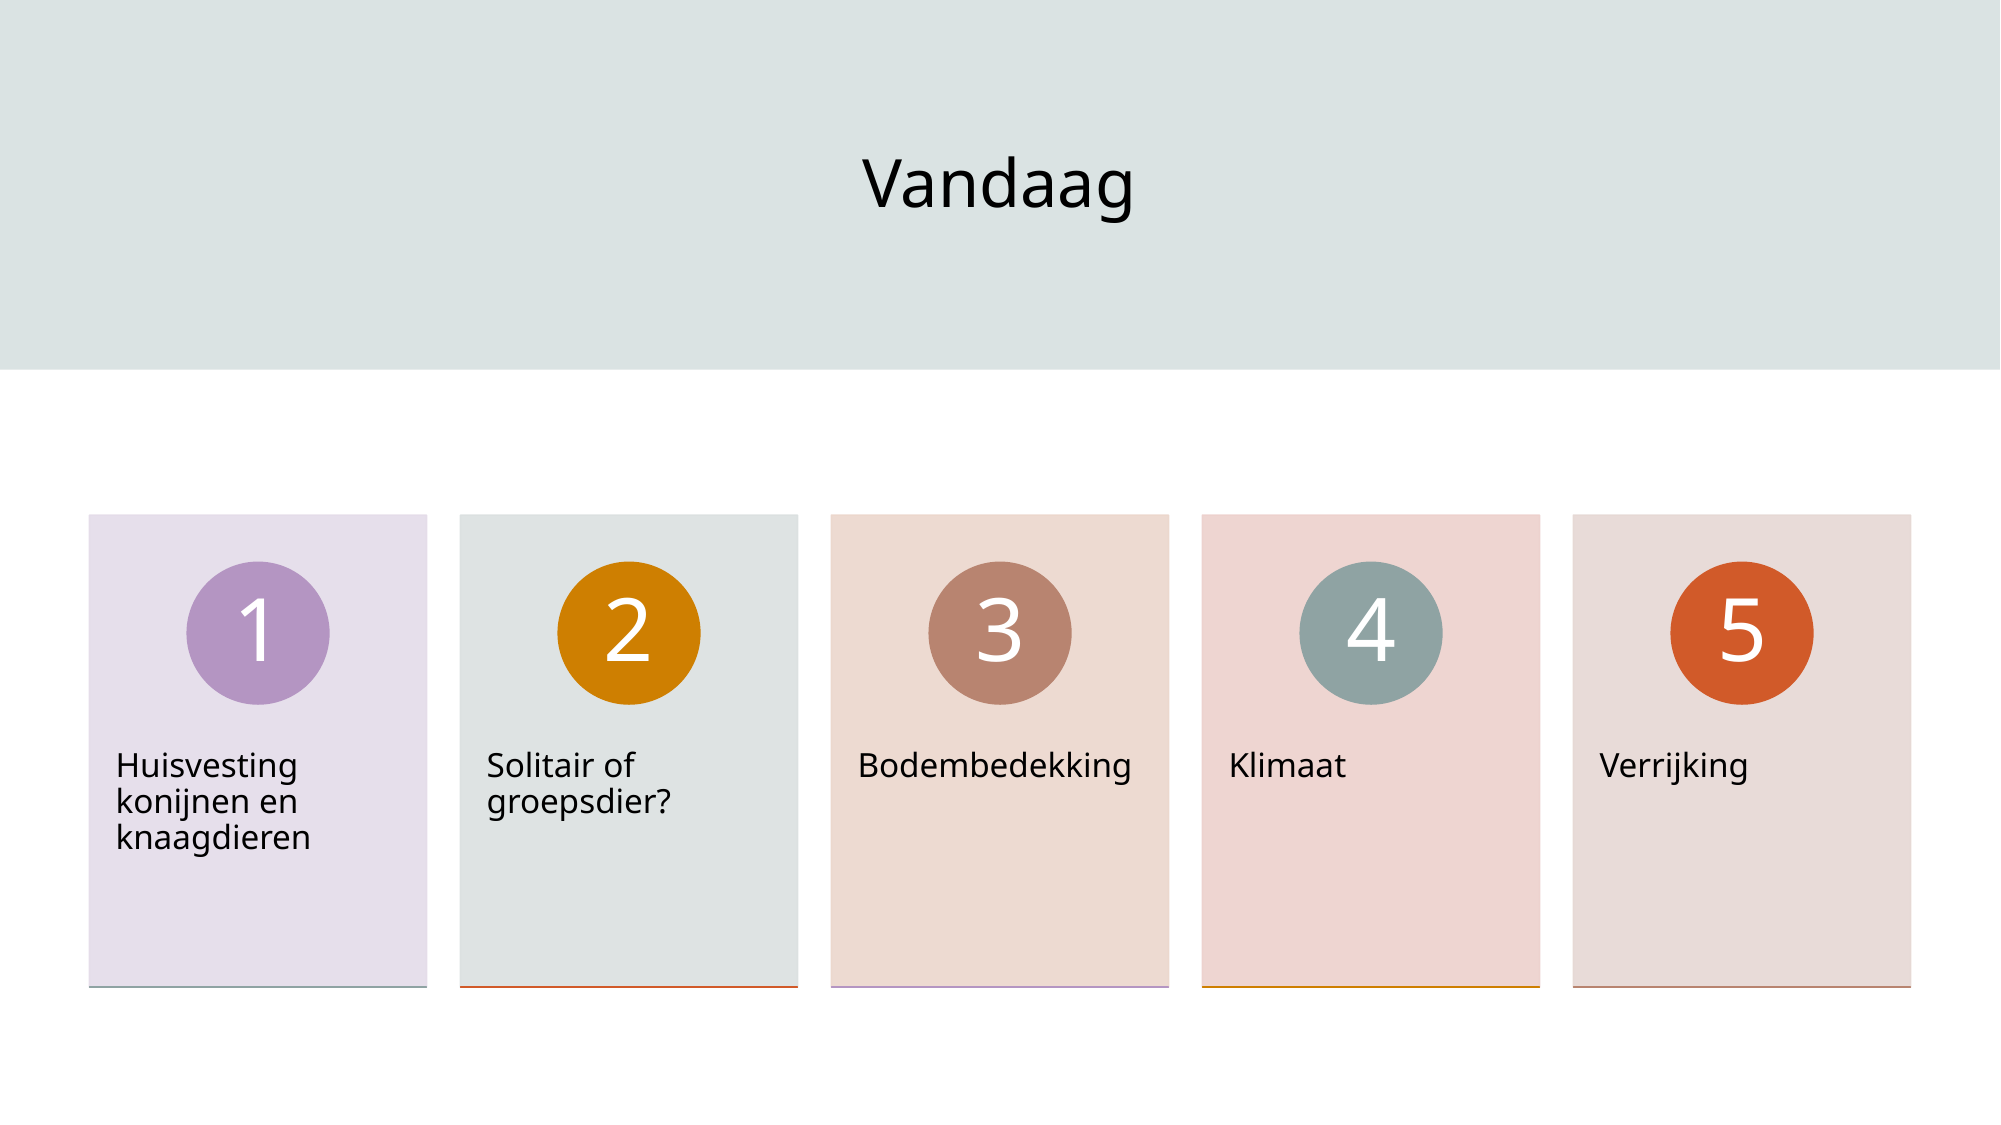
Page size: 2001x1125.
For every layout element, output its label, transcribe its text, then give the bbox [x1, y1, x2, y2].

title Vandaag [176, 88, 1822, 274]
text_box [0, 0, 2000, 369]
text_box [0, 369, 2000, 1125]
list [88, 466, 1912, 1037]
